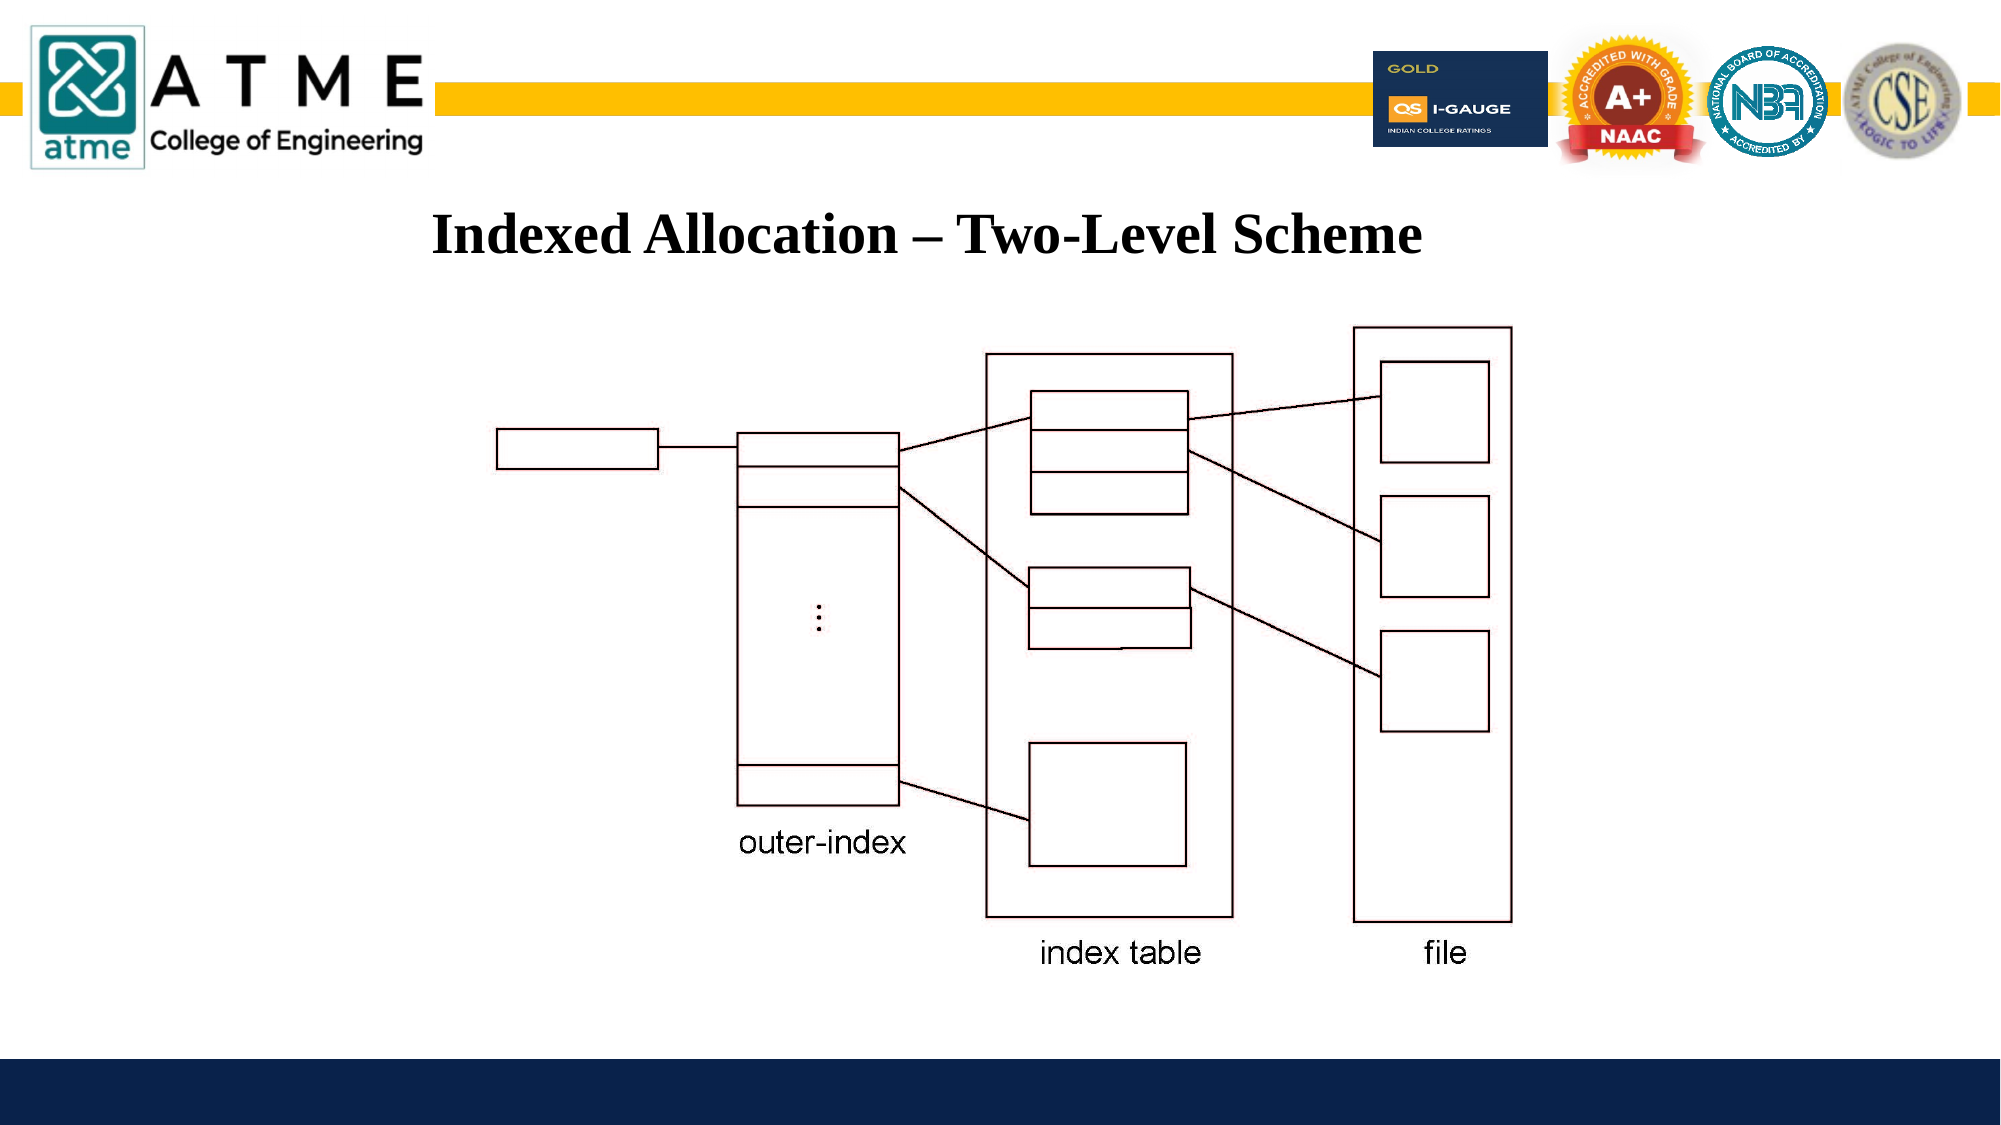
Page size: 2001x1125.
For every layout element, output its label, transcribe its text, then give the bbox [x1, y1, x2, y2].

picture [0, 1059, 2001, 1125]
picture [22, 15, 435, 178]
picture [1373, 20, 1828, 180]
title Indexed Allocation – Two-Level Scheme [416, 187, 1673, 283]
picture [1840, 26, 1968, 176]
picture [486, 323, 1514, 969]
